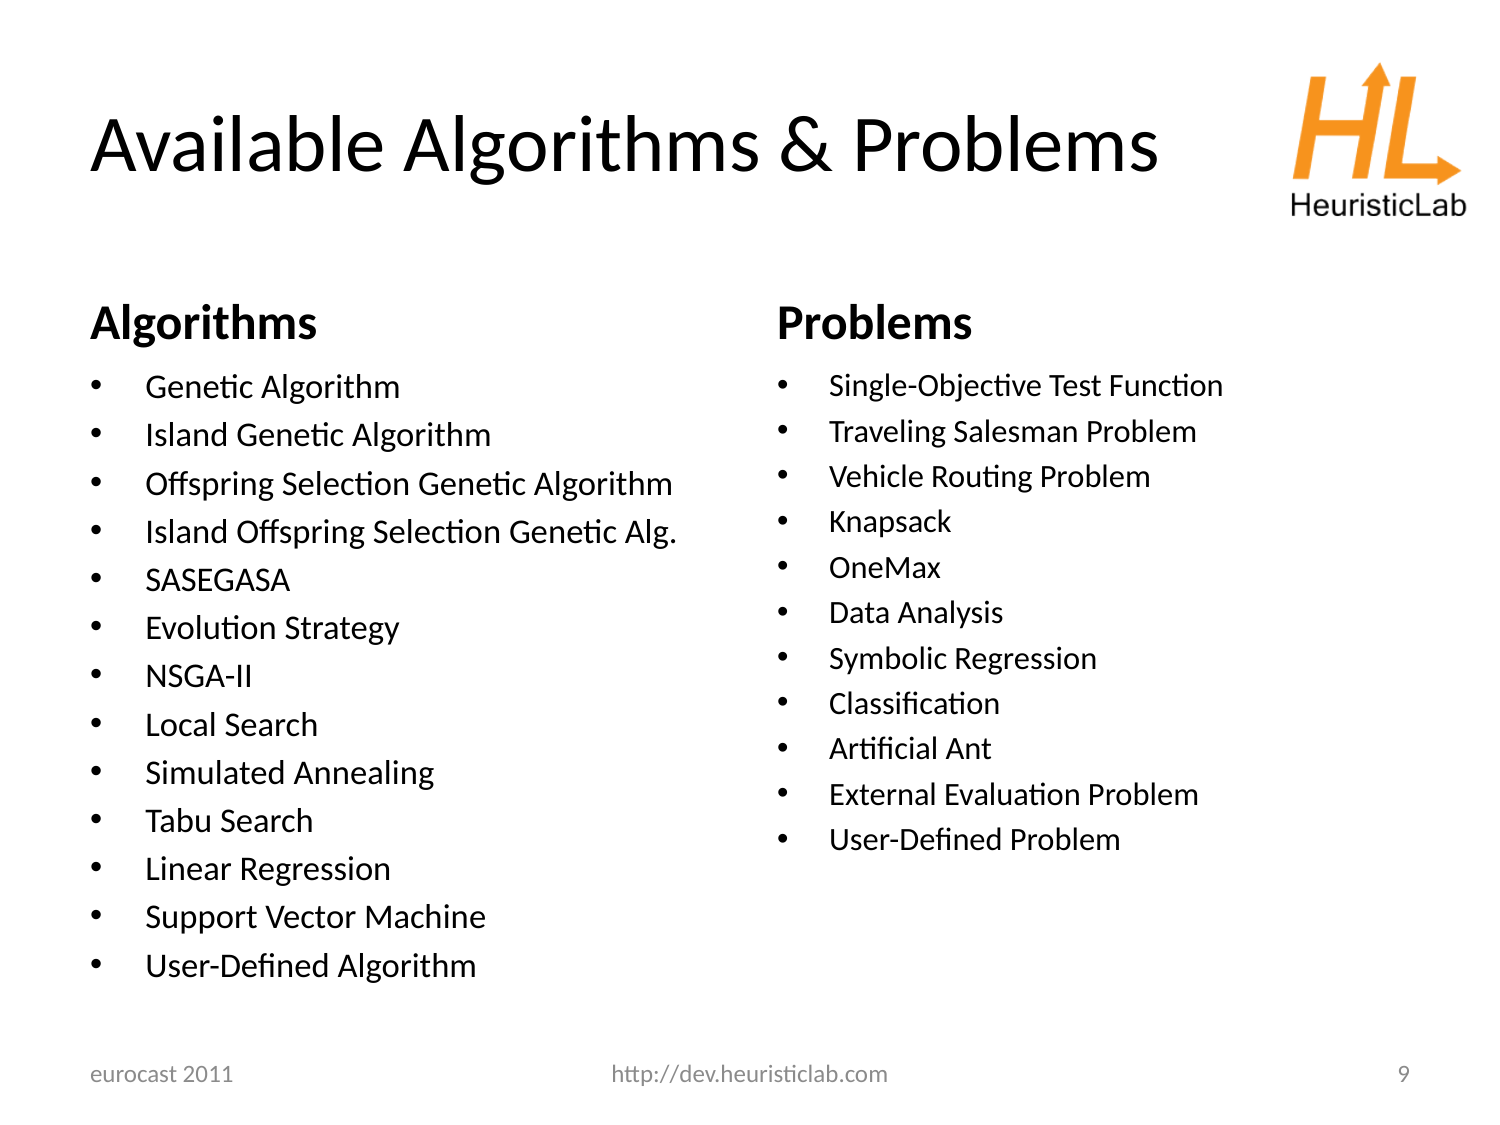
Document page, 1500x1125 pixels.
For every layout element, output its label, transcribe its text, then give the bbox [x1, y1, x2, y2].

footer http://dev.heuristiclab.com [512, 1042, 988, 1103]
picture [1281, 27, 1474, 244]
slide_number eurocast 2011 [75, 1042, 425, 1103]
list Problems [761, 251, 1425, 356]
title Available Algorithms & Problems [75, 45, 1282, 233]
list Genetic Algorithm Island Genetic Algorithm Offspring Selection Genetic Algorithm Island Offspring Selection Genetic Alg. SASEGASA Evolution Strategy NSGA-II Local Search Simulated Annealing Tabu Search Linear Regression Support Vector Machine User-Defined Algorithm [75, 356, 738, 1005]
slide_number 9 [1074, 1042, 1425, 1103]
list Algorithms [75, 251, 738, 356]
list Single-Objective Test Function Traveling Salesman Problem Vehicle Routing Problem Knapsack OneMax Data Analysis Symbolic Regression Classification Artificial Ant External Evaluation Problem User-Defined Problem [761, 356, 1425, 870]
